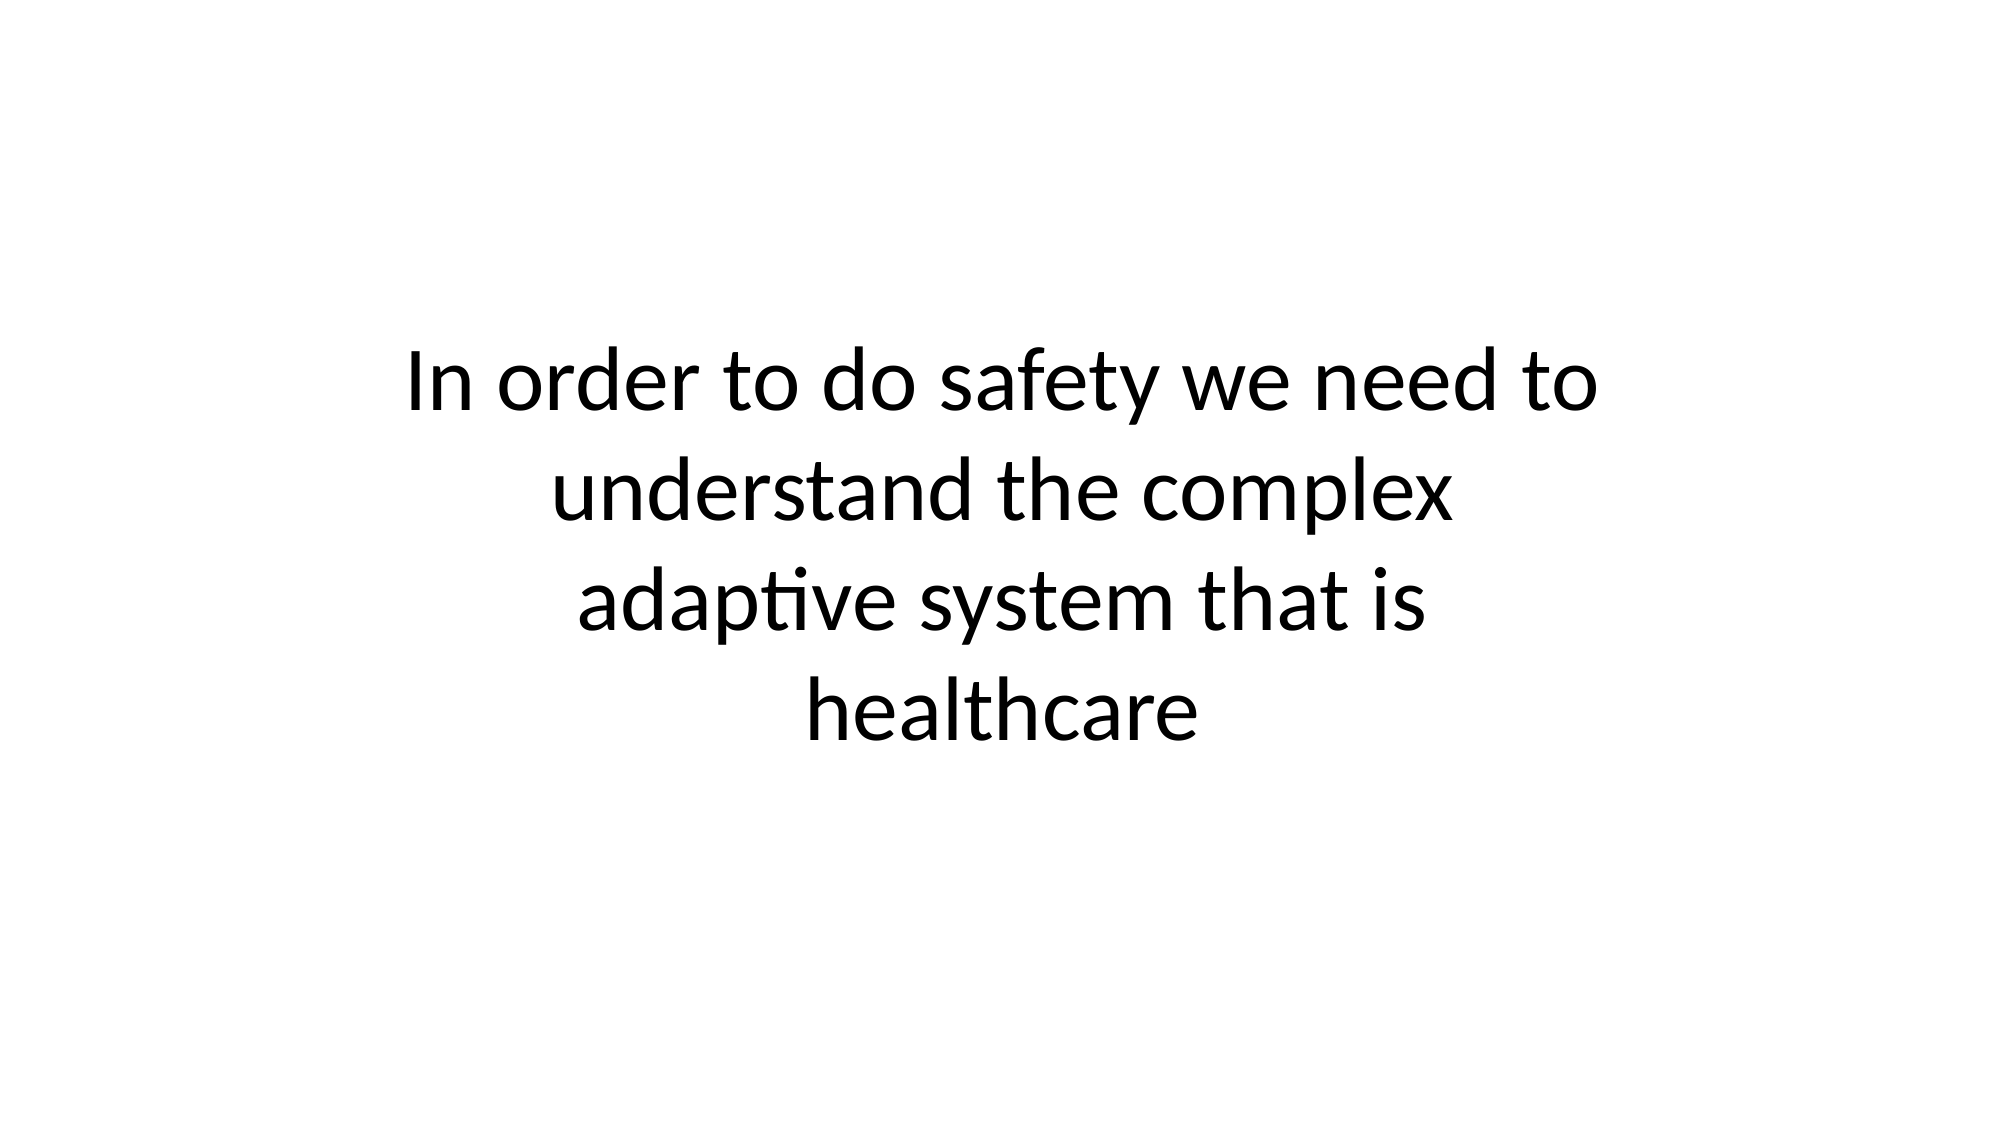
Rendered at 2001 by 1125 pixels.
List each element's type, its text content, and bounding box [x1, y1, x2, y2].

title In order to do safety we need to understand the complex adaptive system that is healthcare [365, 160, 1641, 917]
